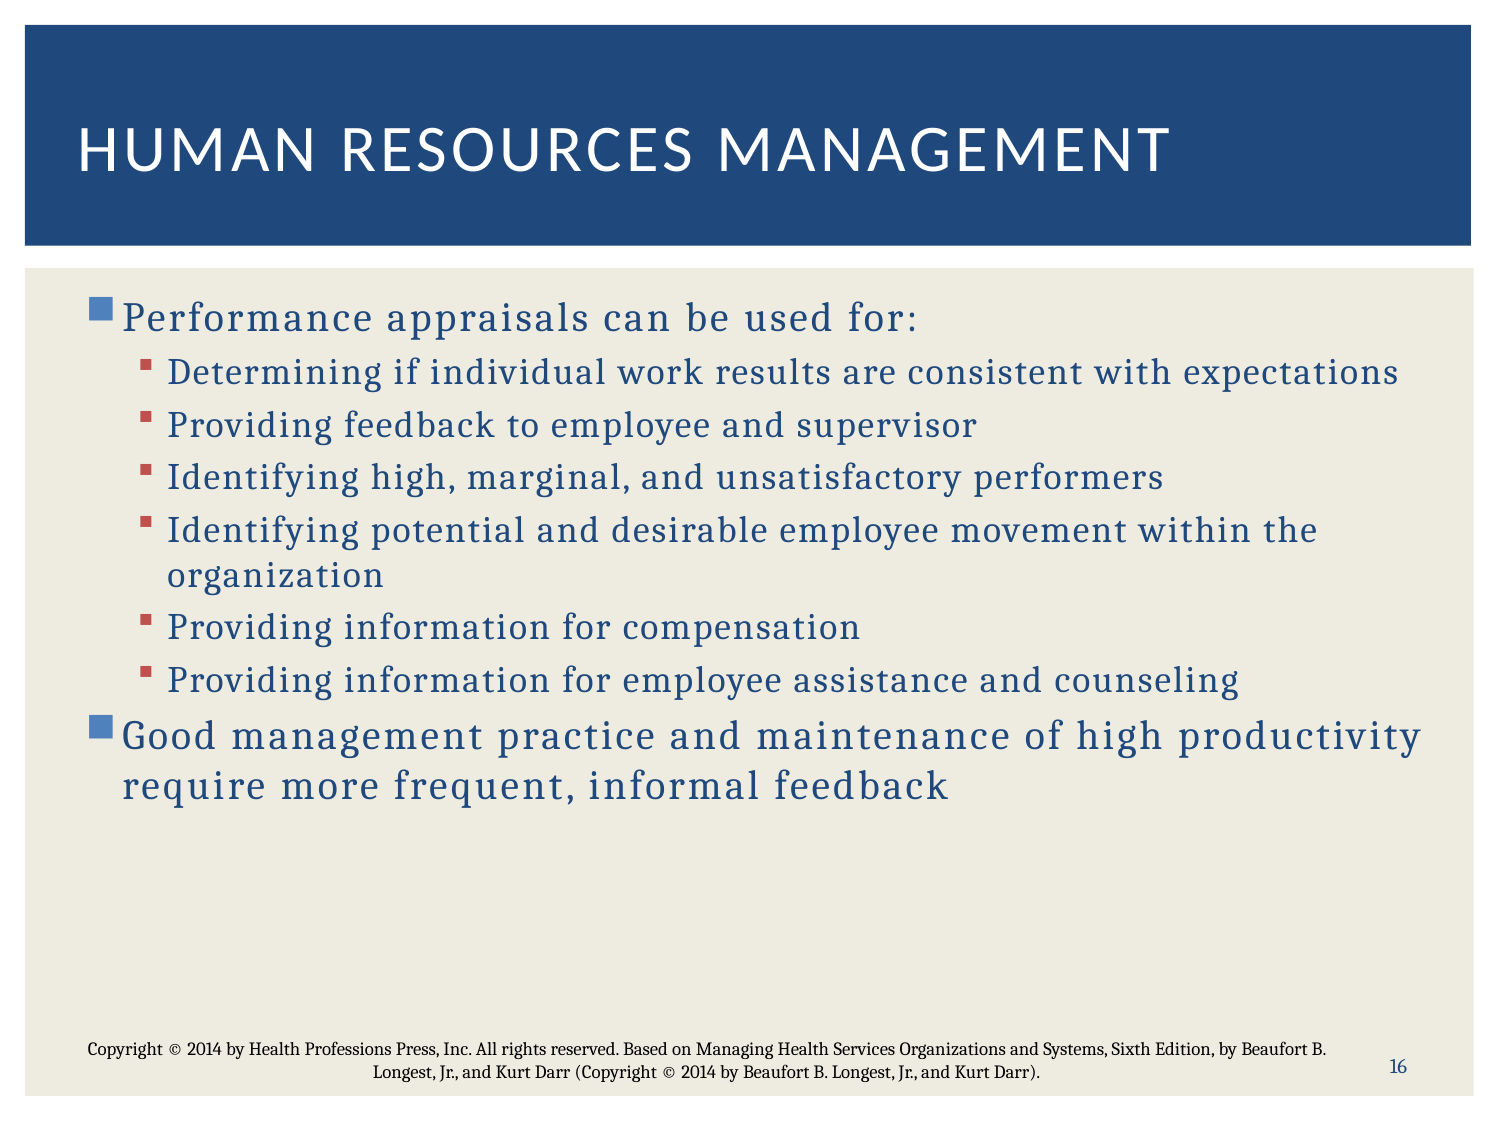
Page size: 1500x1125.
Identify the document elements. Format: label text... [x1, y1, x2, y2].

slide_number 16 [1349, 1041, 1448, 1089]
title Human Resources Management [62, 58, 1438, 232]
list Performance appraisals can be used for: Determining if individual work results are consistent with expectations Providing feedback to employee and supervisor Identifying high, marginal, and unsatisfactory performers Identifying potential and desirable employee movement within the organization Providing information for compensation Providing information for employee assistance and counseling Good management practice and maintenance of high productivity require more frequent, informal feedback [62, 281, 1442, 1005]
